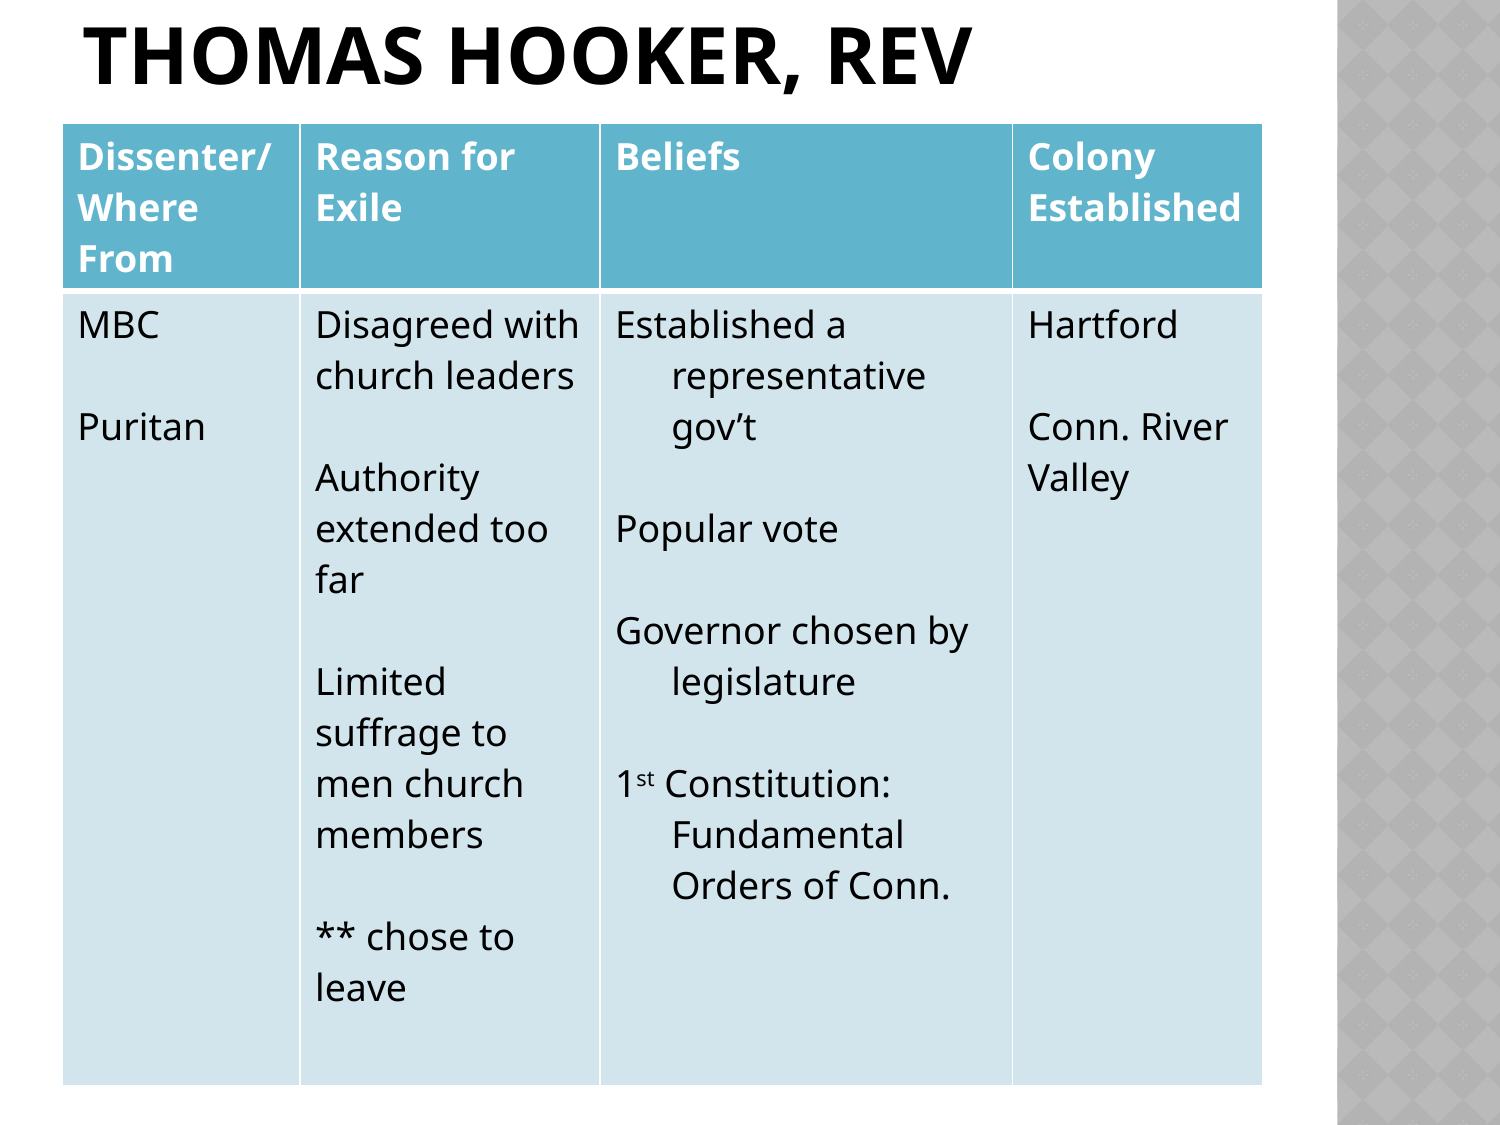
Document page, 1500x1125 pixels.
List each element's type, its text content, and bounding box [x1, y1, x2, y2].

table_header Beliefs [601, 124, 1012, 288]
table_cell Disagreed with church leaders Authority extended too far Limited suffrage to men church members ** chose to leave [301, 294, 599, 1085]
table_cell Hartford Conn. River Valley [1013, 294, 1262, 1085]
title Thomas Hooker, Rev [75, 0, 1263, 100]
table_cell Established a representative gov’t Popular vote Governor chosen by legislature 1st Constitution: Fundamental Orders of Conn. [601, 294, 1012, 1085]
table_header Dissenter/ Where From [63, 124, 299, 288]
table_header Reason for Exile [301, 124, 599, 288]
table_cell MBC Puritan [63, 294, 299, 1085]
table_header Colony Established [1013, 124, 1262, 288]
